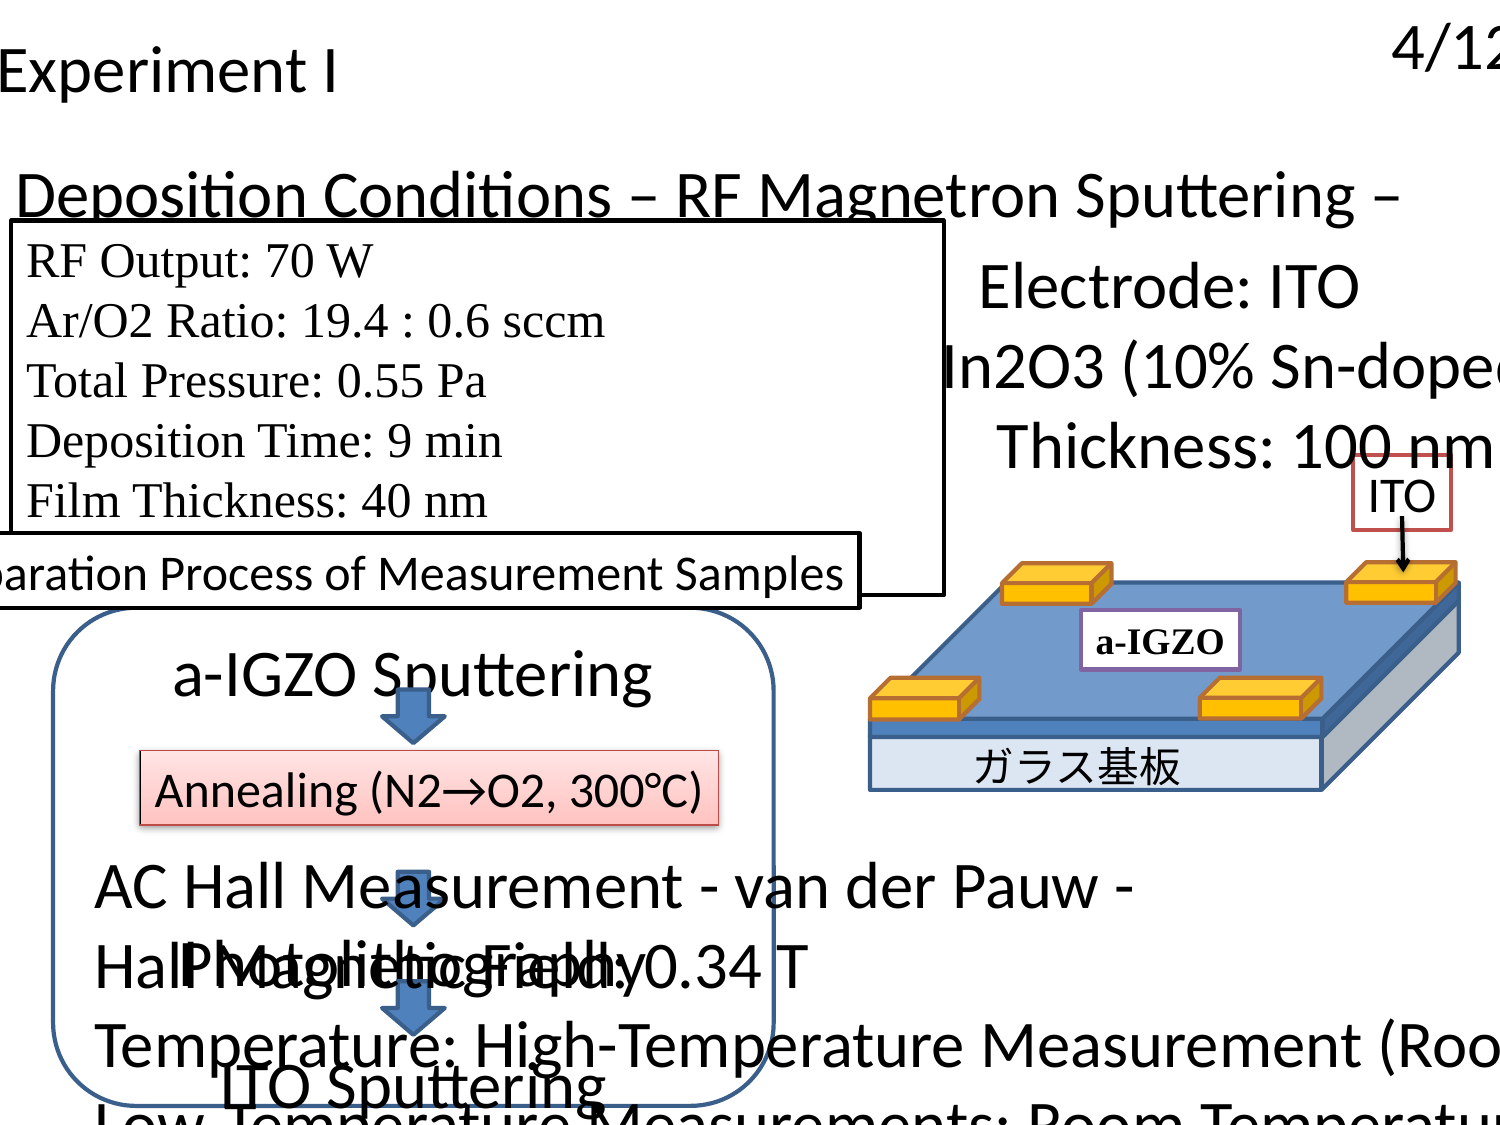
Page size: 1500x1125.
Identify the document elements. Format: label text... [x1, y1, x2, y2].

text_box 4/12 [1376, 0, 1500, 91]
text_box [869, 561, 1459, 799]
text_box Annealing (N2→O2, 300°C) [139, 750, 719, 826]
text_box ITO [1351, 489, 1453, 532]
text_box AC Hall Measurement - van der Pauw - Hall Magnetic Field: 0.34 T Temperature: High-Temperature Measurement (Room Temperature to 300°C) Low-Temperature Measurements: Room Temperature to 160 K Measurement Atmosphere: Oxygen [79, 834, 1500, 1125]
text_box a-IGZO Deposition Conditions – RF Magnetron Sputtering – [0, 143, 1420, 239]
text_box [50, 610, 776, 1086]
text_box In2O3 (10% Sn-doped) Thickness: 100 nm [926, 314, 1500, 489]
text_box Electrode: ITO [964, 234, 1376, 314]
text_box a-IGZO Sputtering [157, 622, 669, 717]
text_box Preparation Process of Measurement Samples [0, 531, 862, 610]
text_box RF Output: 70 W Ar/O2 Ratio: 19.4 : 0.6 sccm Total Pressure: 0.55 Pa Deposition Time: 9 min Film Thickness: 40 nm Target: Polycrystalline InGaZnO4 [9, 218, 946, 597]
text_box [380, 687, 447, 745]
text_box Experiment I [0, 18, 355, 114]
